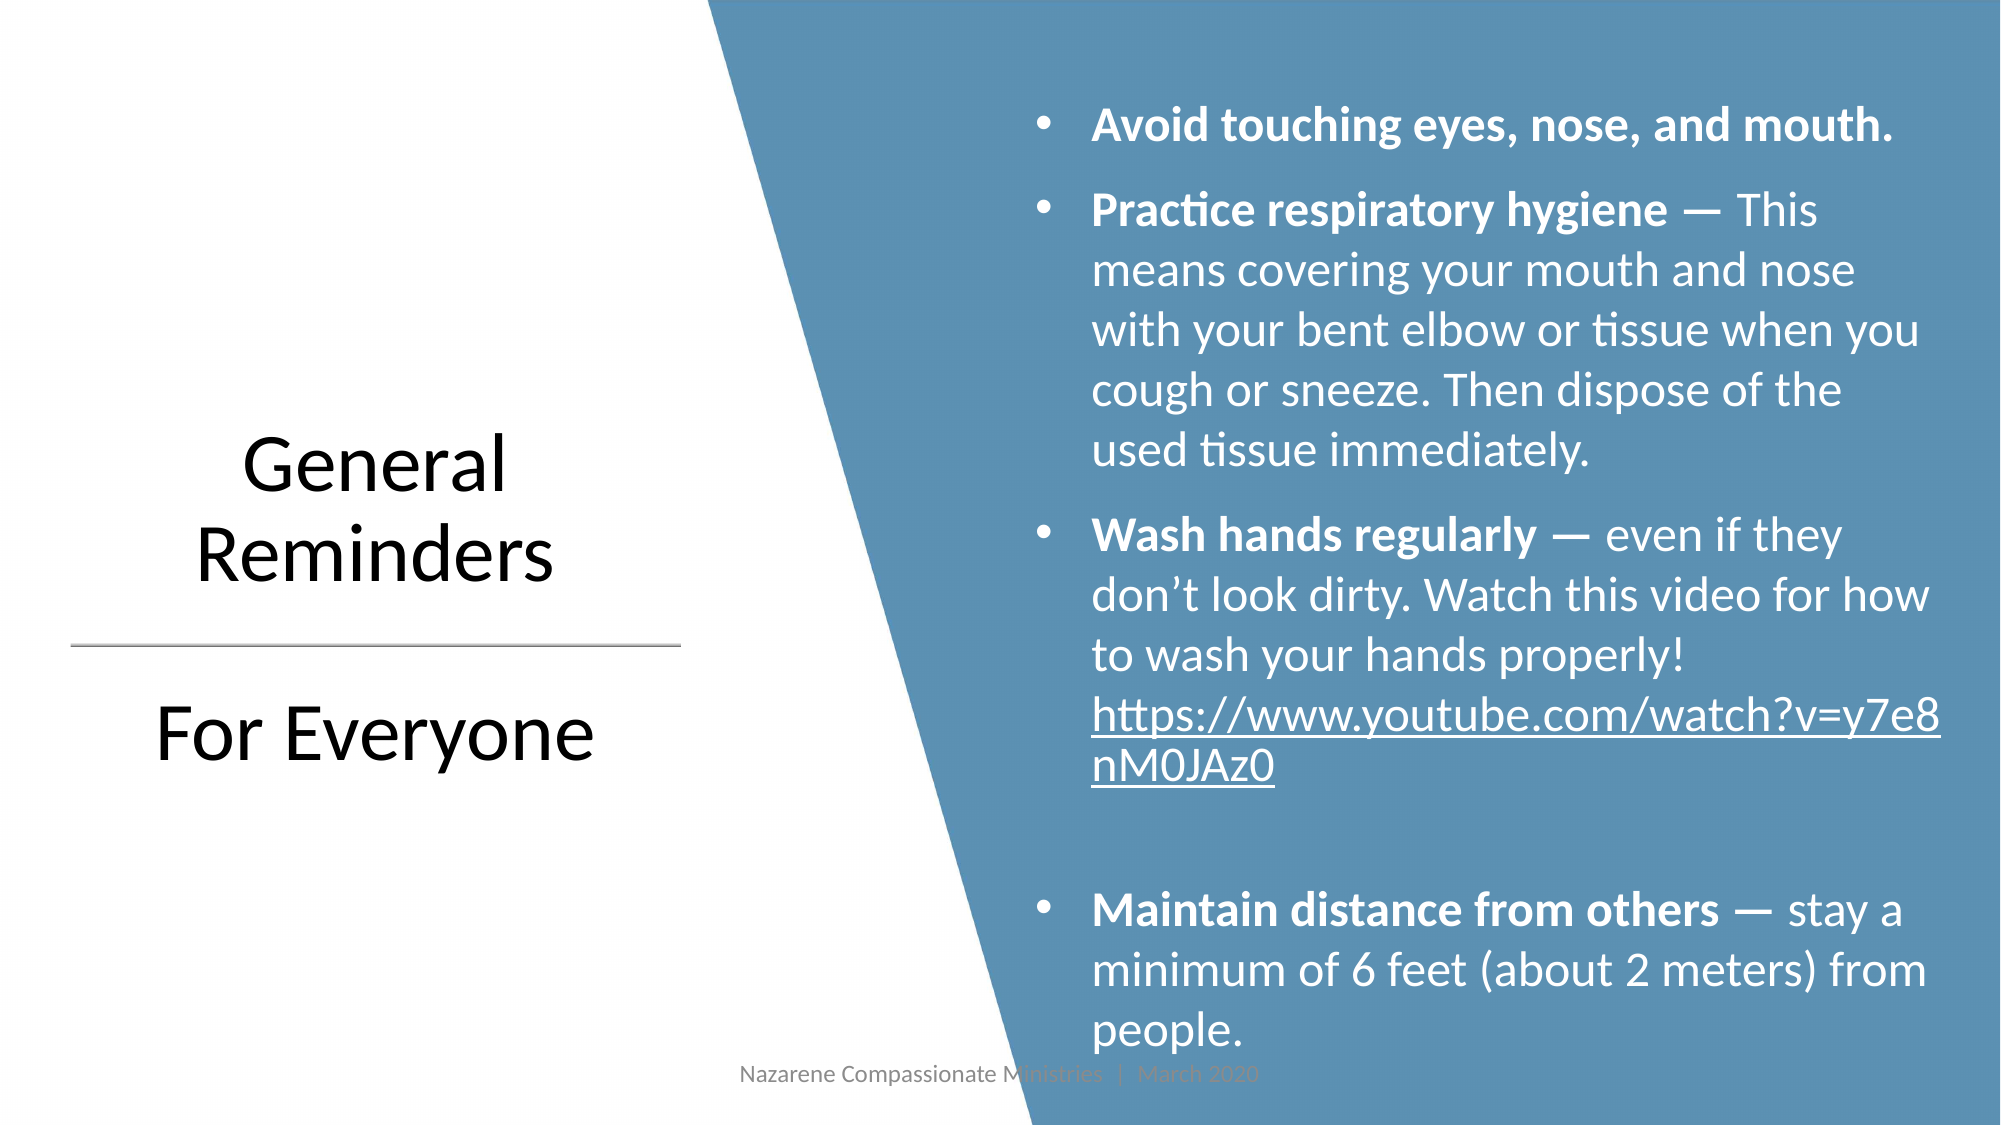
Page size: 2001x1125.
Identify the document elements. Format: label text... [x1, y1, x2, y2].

picture [0, 0, 2001, 1125]
text_box General Reminders For Everyone [125, 245, 626, 639]
footer Nazarene Compassionate Ministries | March 2020 [662, 1042, 1338, 1103]
text_box Avoid touching eyes, nose, and mouth. Practice respiratory hygiene — This means covering your mouth and nose with your bent elbow or tissue when you cough or sneeze. Then dispose of the used tissue immediately. Wash hands regularly — even if they don’t look dirty. Watch this video for how to wash your hands properly! https://www.youtube.com/watch?v=y7e8nM0JAz0 Maintain distance from others — stay a minimum of 6 feet (about 2 meters) from people. [1020, 84, 1957, 1015]
text_box General Reminders For Everyone [125, 647, 626, 787]
